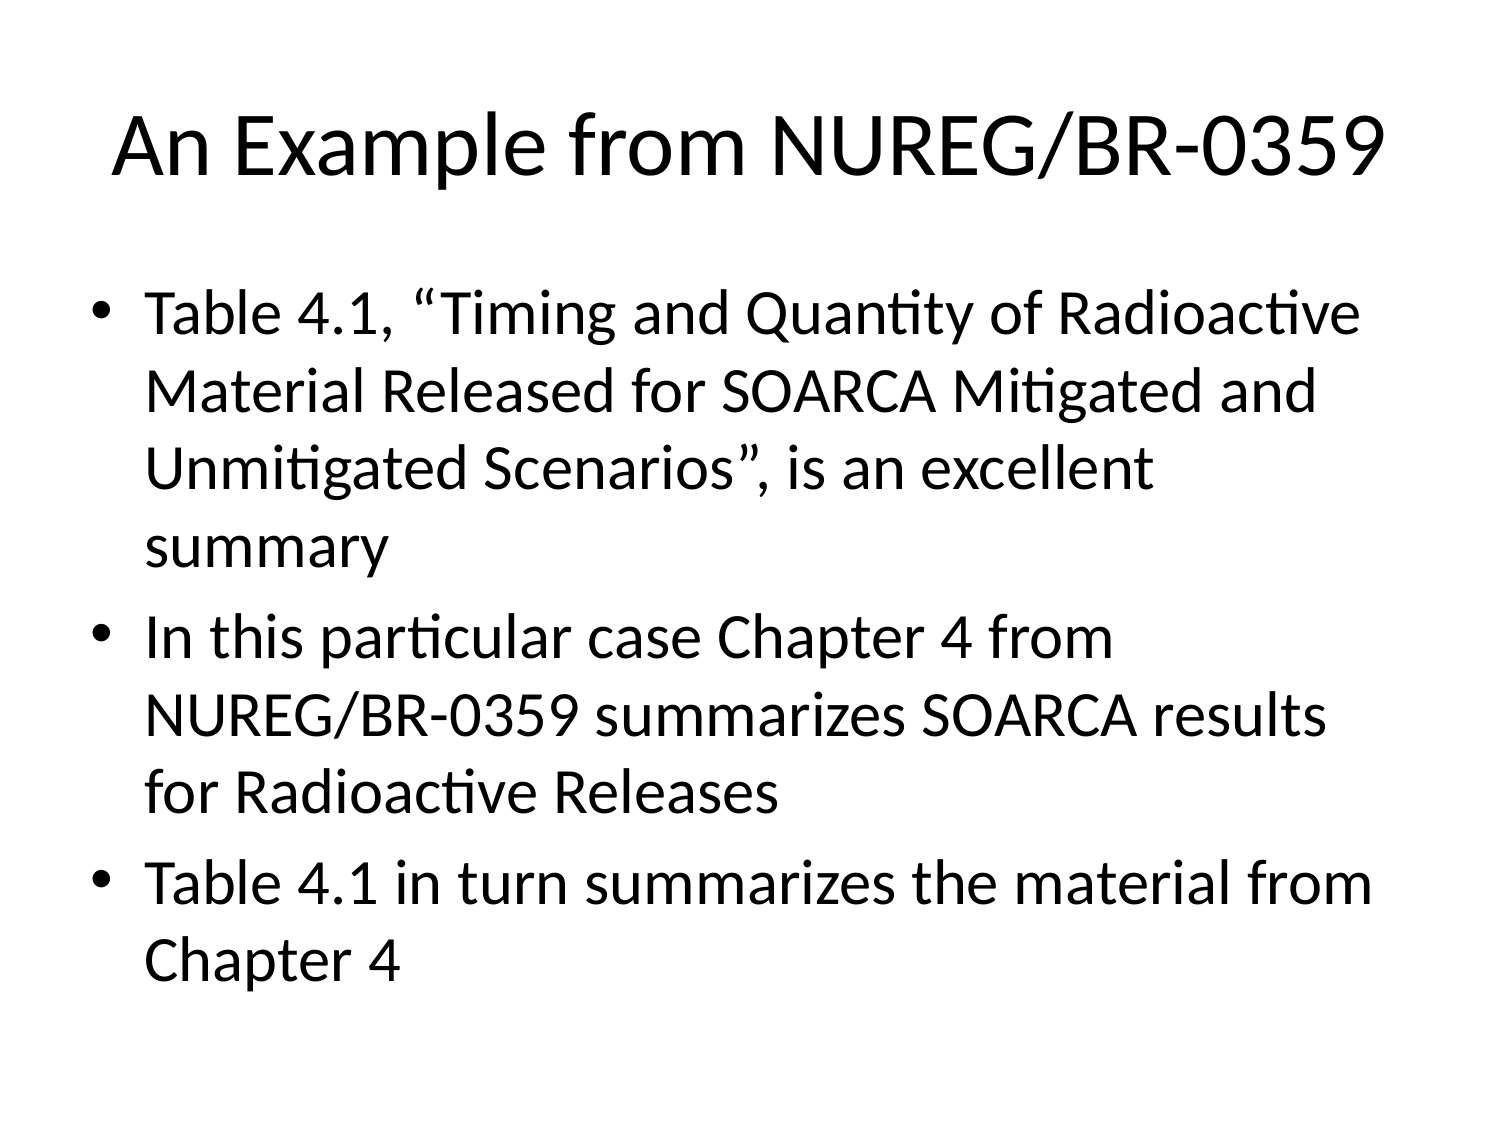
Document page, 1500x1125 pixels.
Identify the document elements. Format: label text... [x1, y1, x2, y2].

list Table 4.1, “Timing and Quantity of Radioactive Material Released for SOARCA Mitigated and Unmitigated Scenarios”, is an excellent summary In this particular case Chapter 4 from NUREG/BR-0359 summarizes SOARCA results for Radioactive Releases Table 4.1 in turn summarizes the material from Chapter 4 [75, 262, 1425, 1005]
title An Example from NUREG/BR-0359 [75, 45, 1425, 233]
